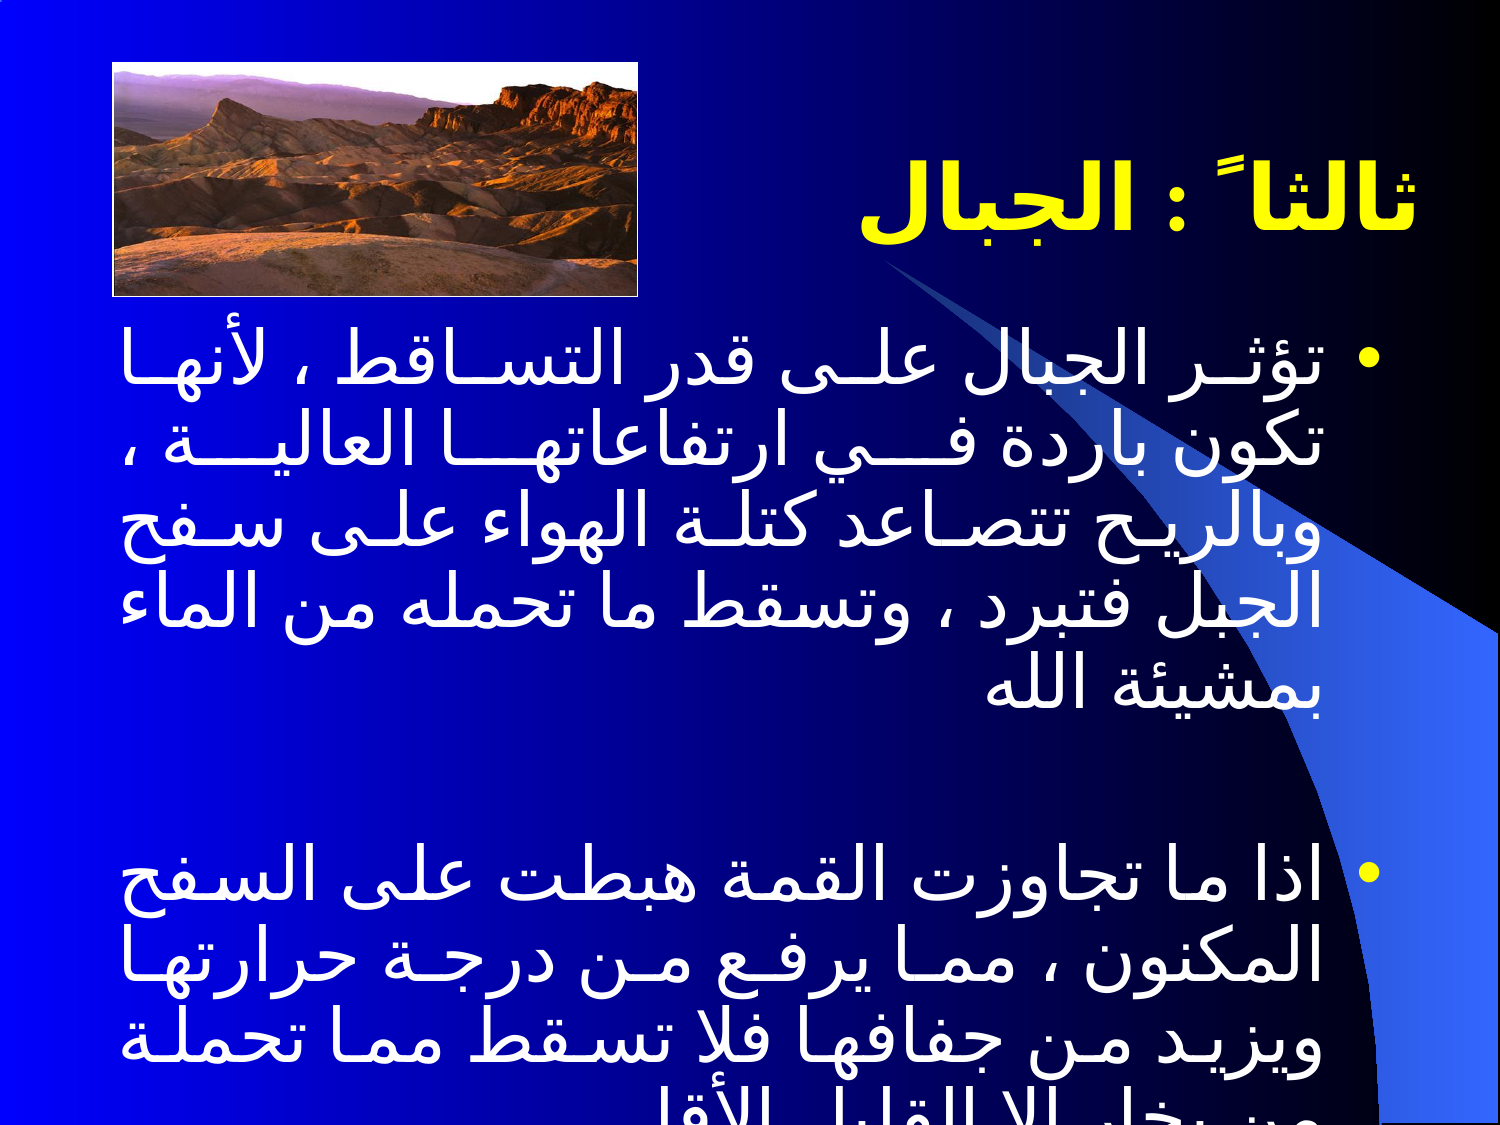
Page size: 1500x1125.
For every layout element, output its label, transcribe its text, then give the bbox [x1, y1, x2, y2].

list تؤثر الجبال على قدر التساقط ، لأنها تكون باردة في ارتفاعاتها العالية ، وبالريح تتصاعد كتلة الهواء على سفح الجبل فتبرد ، وتسقط ما تحمله من الماء بمشيئة الله اذا ما تجاوزت القمة هبطت على السفح المكنون ، مما يرفع من درجة حرارتها ويزيد من جفافها فلا تسقط مما تحملة من بخار إلا القليل الأقل. [87, 312, 1413, 1051]
picture [112, 62, 638, 297]
title ثالثا ً : الجبال [641, 99, 1438, 288]
